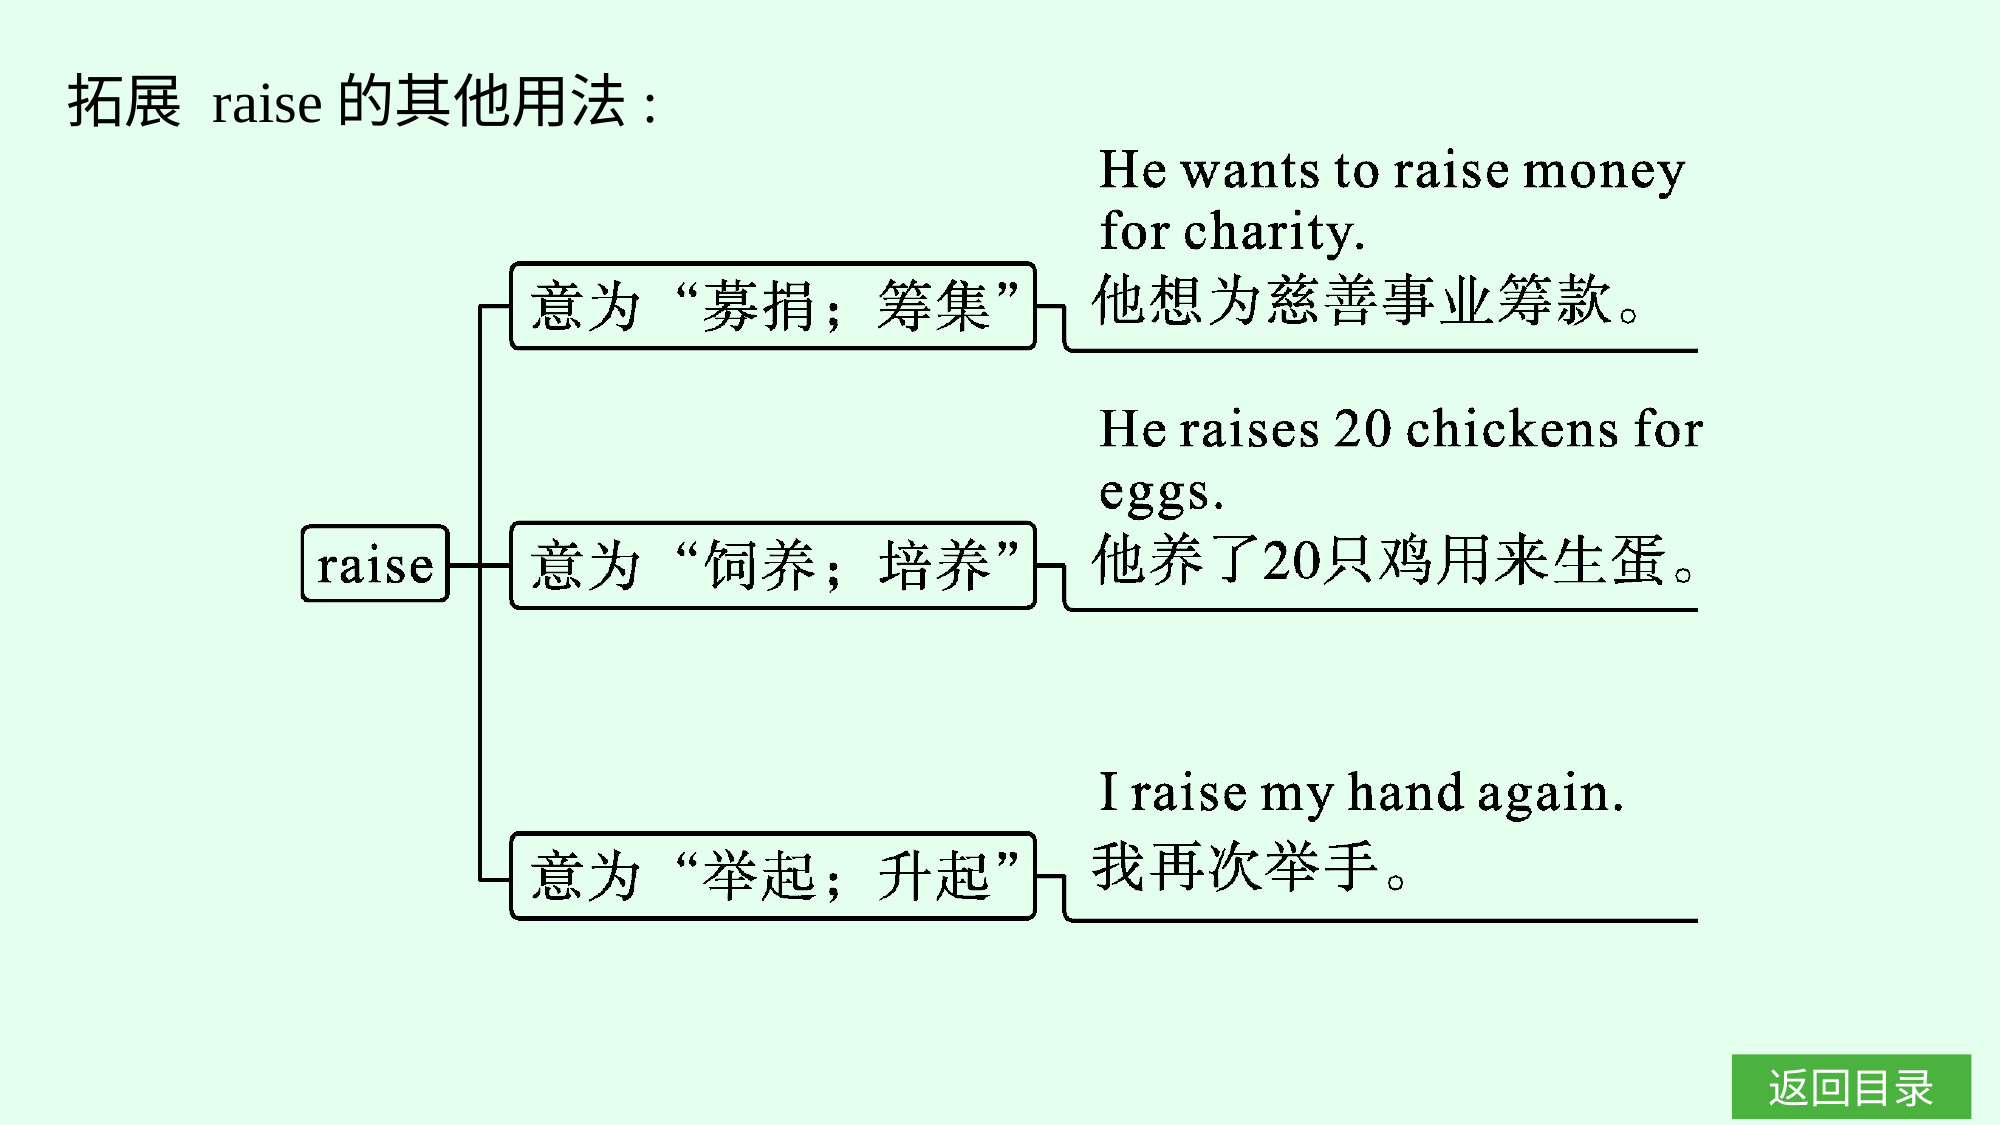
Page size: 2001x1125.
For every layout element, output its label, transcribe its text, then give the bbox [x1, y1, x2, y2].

text_box 拓展 raise的其他用法: [51, 35, 688, 142]
picture [295, 142, 1705, 924]
